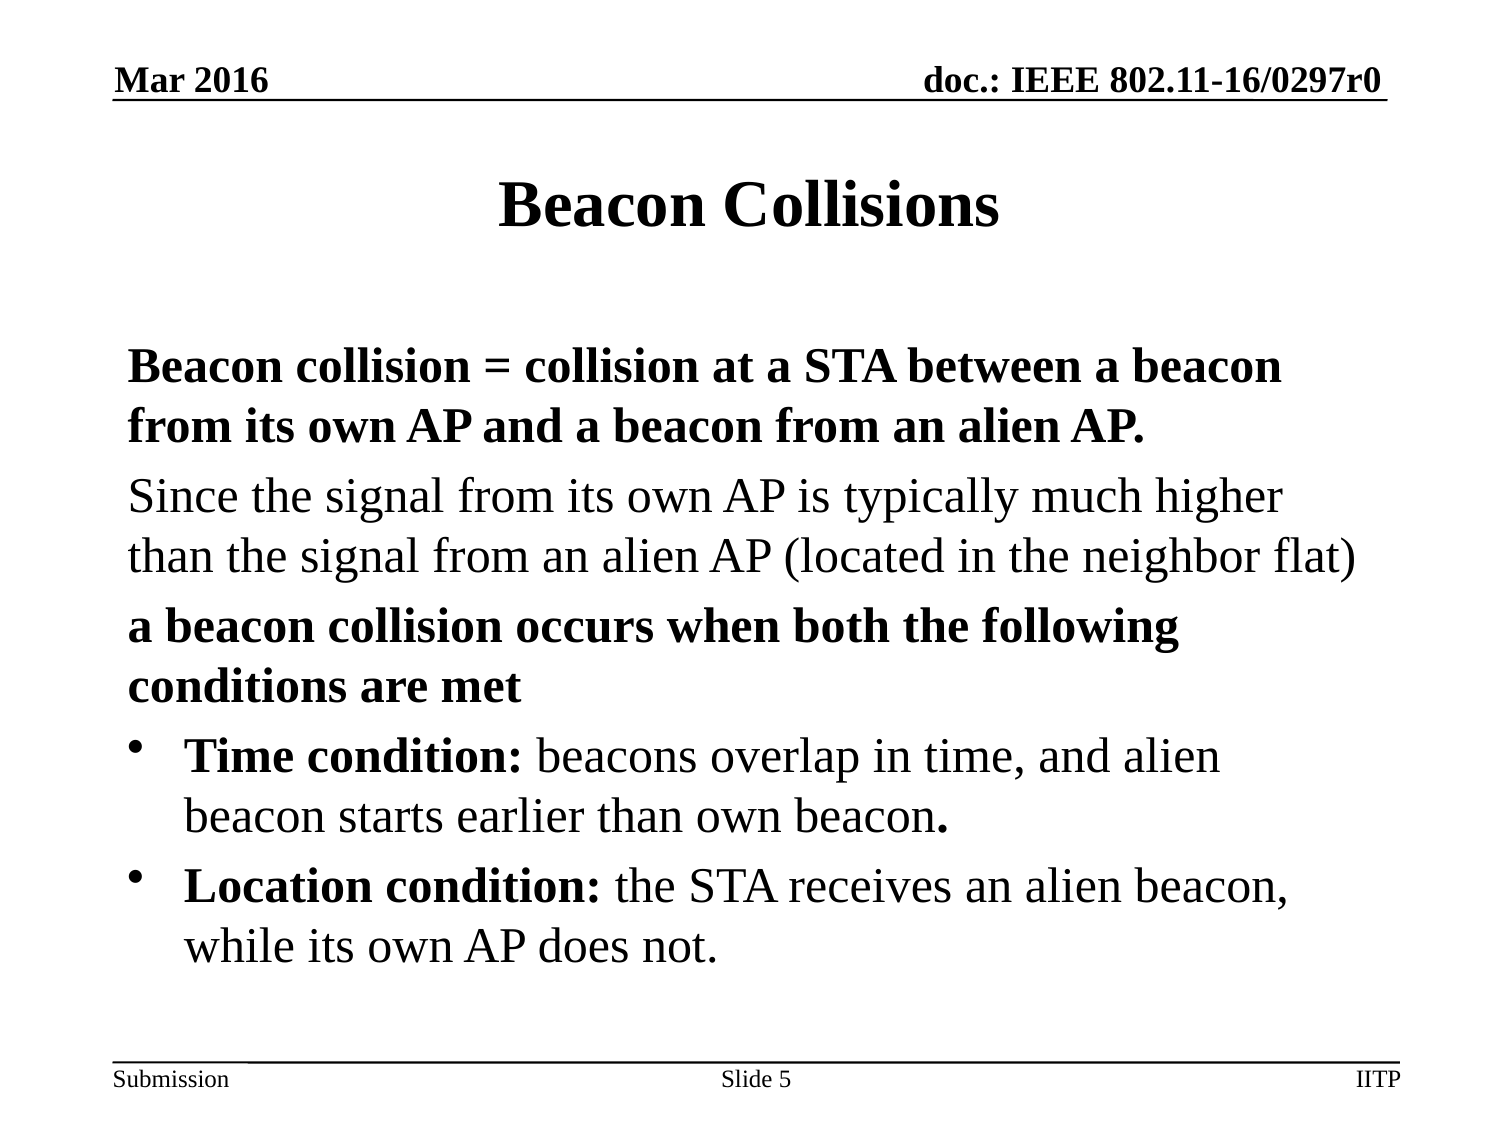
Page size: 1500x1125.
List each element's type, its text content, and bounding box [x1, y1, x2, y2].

list Beacon collision = collision at a STA between a beacon from its own AP and a beacon from an alien AP. Since the signal from its own AP is typically much higher than the signal from an alien AP (located in the neighbor flat) a beacon collision occurs when both the following conditions are met Time condition: beacons overlap in time, and alien beacon starts earlier than own beacon. Location condition: the STA receives an alien beacon, while its own AP does not. [112, 324, 1388, 1001]
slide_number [114, 54, 271, 101]
title Beacon Collisions [112, 112, 1388, 288]
slide_number Slide 5 [712, 1061, 801, 1093]
footer IITP [949, 1061, 1402, 1093]
